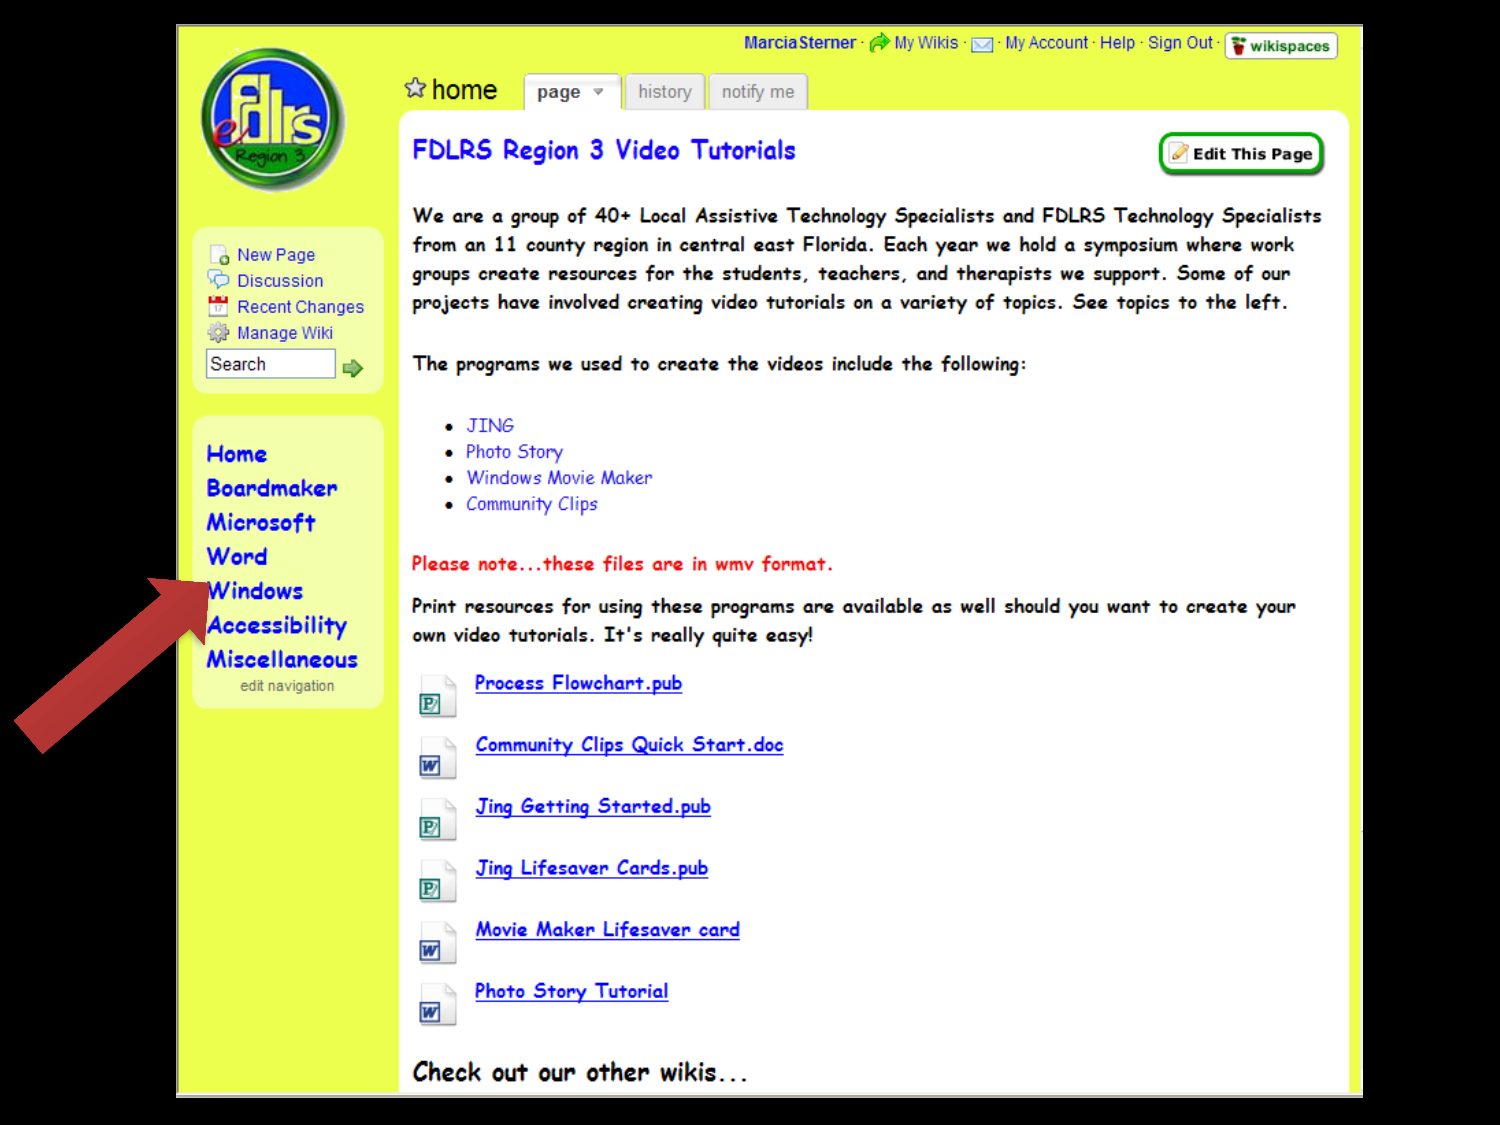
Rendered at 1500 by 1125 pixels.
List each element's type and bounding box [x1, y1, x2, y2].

list [176, 24, 1363, 1098]
text_box [14, 578, 171, 754]
